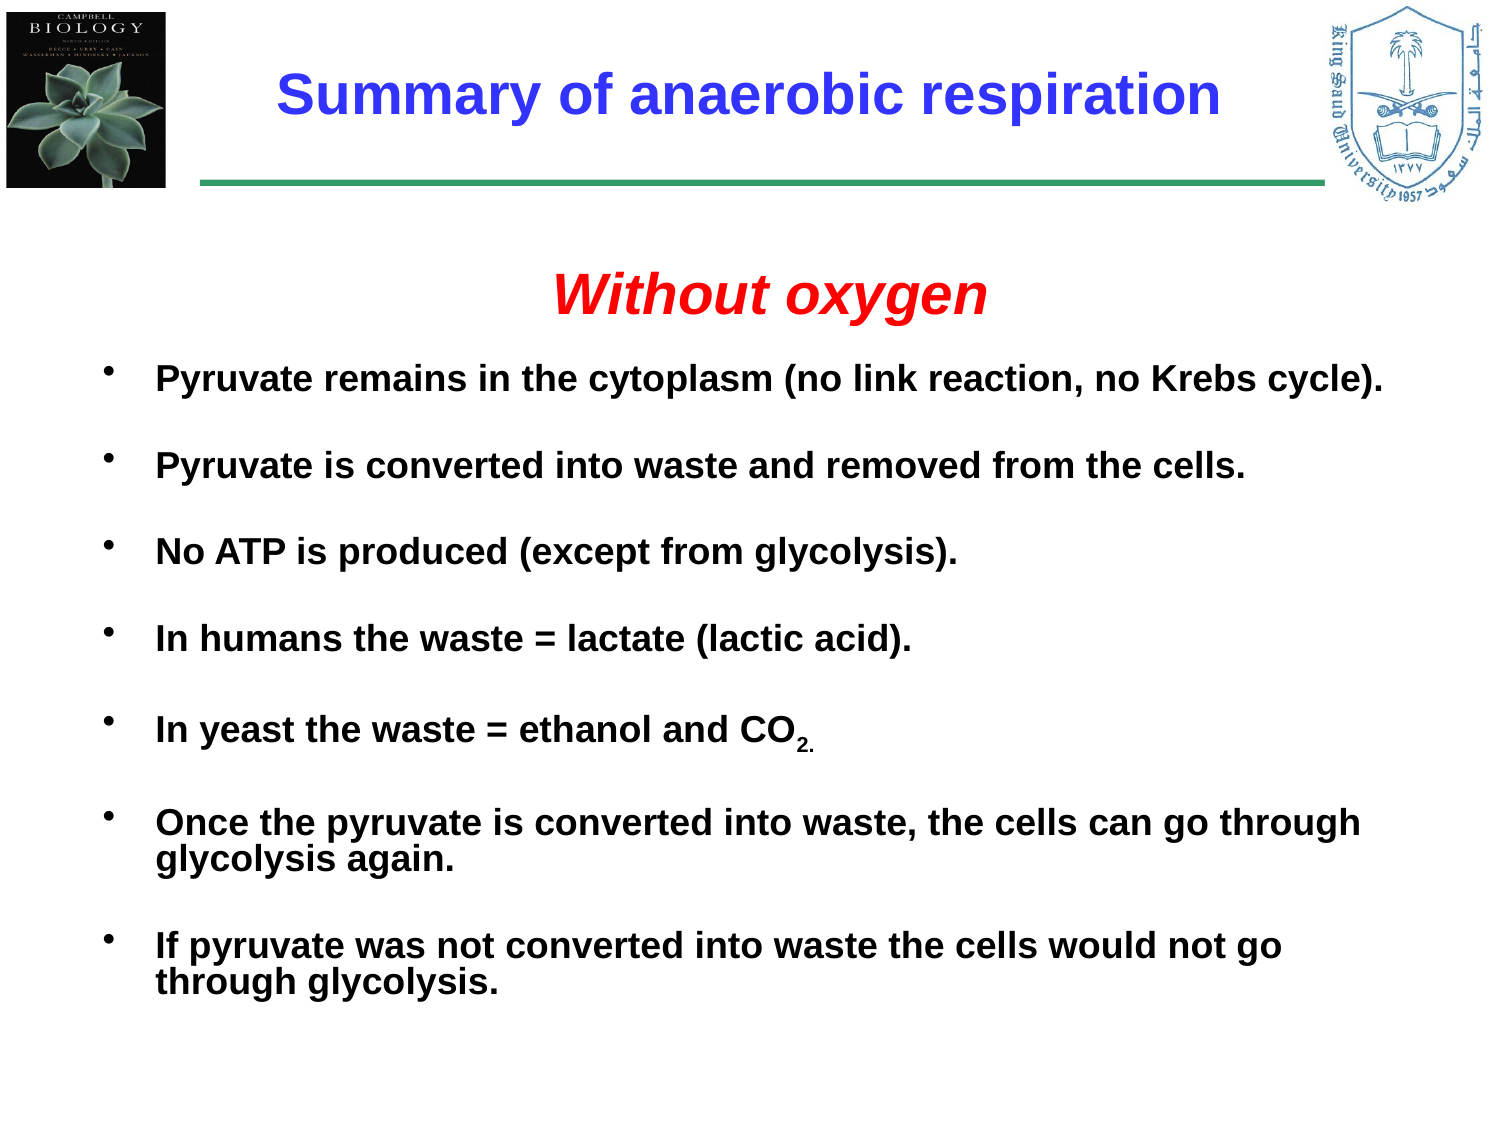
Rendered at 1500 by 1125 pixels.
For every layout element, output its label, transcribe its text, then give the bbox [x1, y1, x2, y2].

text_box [5, 0, 1488, 209]
list Without oxygen Pyruvate remains in the cytoplasm (no link reaction, no Krebs cycle). Pyruvate is converted into waste and removed from the cells. No ATP is produced (except from glycolysis). In humans the waste = lactate (lactic acid). In yeast the waste = ethanol and CO2. Once the pyruvate is converted into waste, the cells can go through glycolysis again. If pyruvate was not converted into waste the cells would not go through glycolysis. [75, 262, 1425, 1038]
